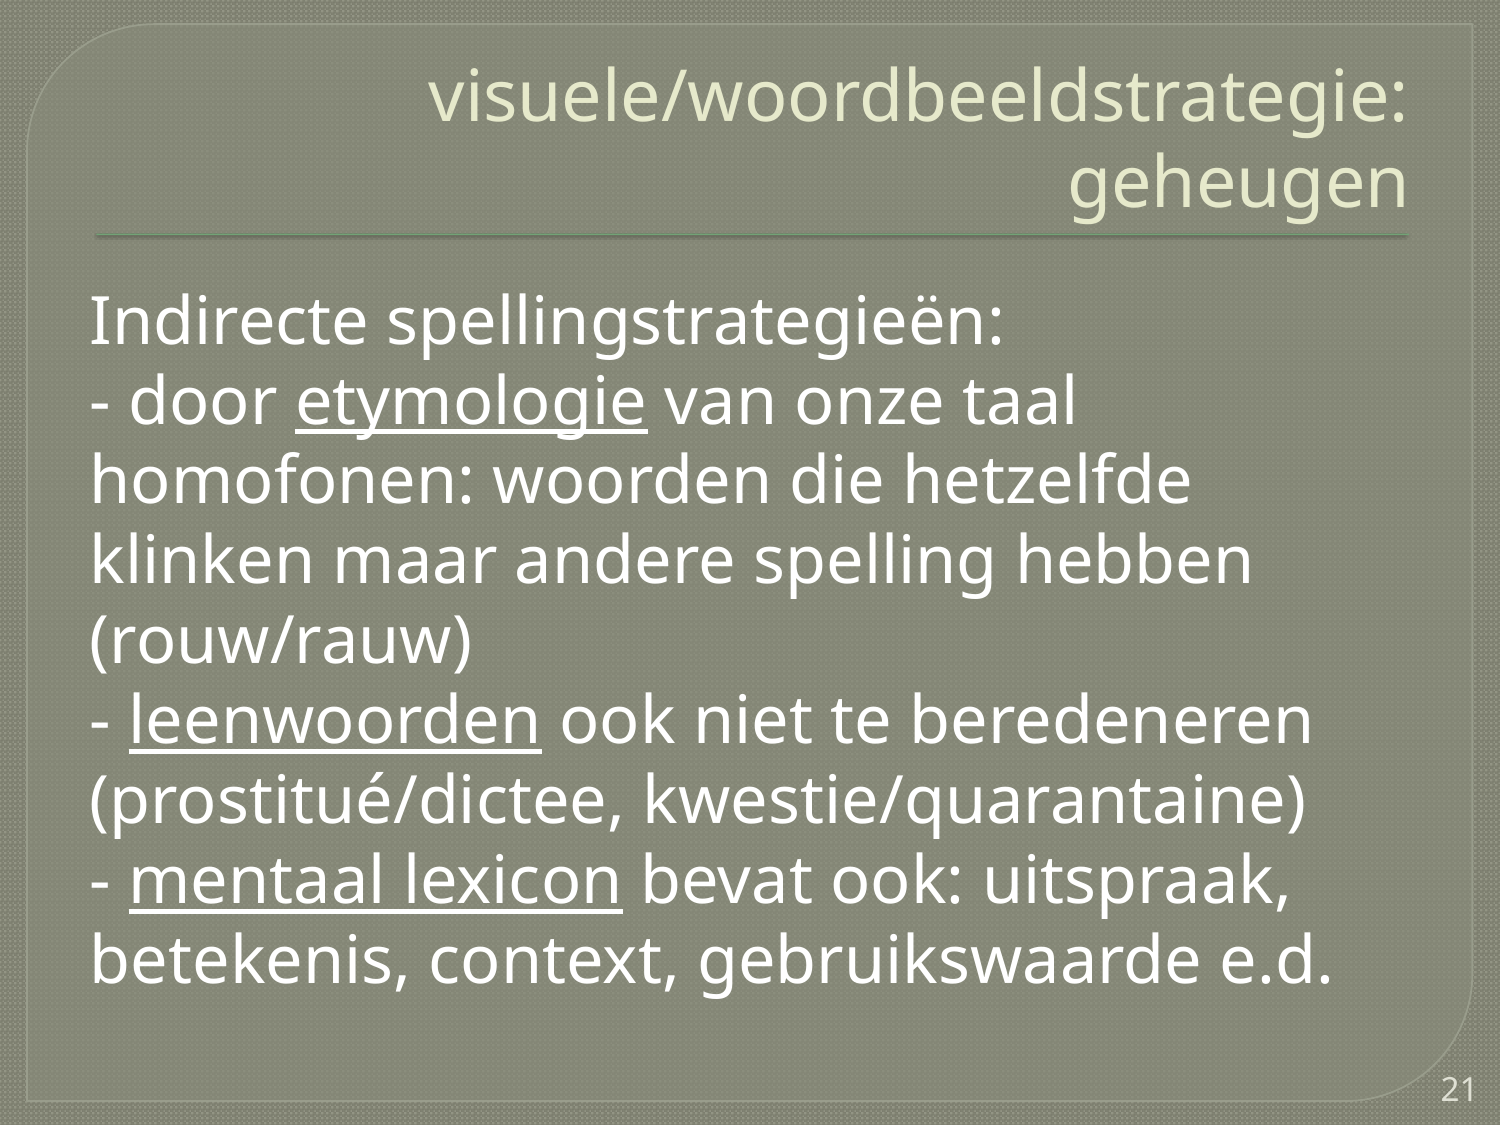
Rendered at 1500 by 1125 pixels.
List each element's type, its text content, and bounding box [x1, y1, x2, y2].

title visuele/woordbeeldstrategie: geheugen [75, 41, 1425, 230]
slide_number 21 [1417, 1068, 1494, 1114]
list Indirecte spellingstrategieën: - door etymologie van onze taal homofonen: woorden die hetzelfde klinken maar andere spelling hebben (rouw/rauw) - leenwoorden ook niet te beredeneren (prostitué/dictee, kwestie/quarantaine) - mentaal lexicon bevat ook: uitspraak, betekenis, context, gebruikswaarde e.d. [75, 270, 1425, 1013]
